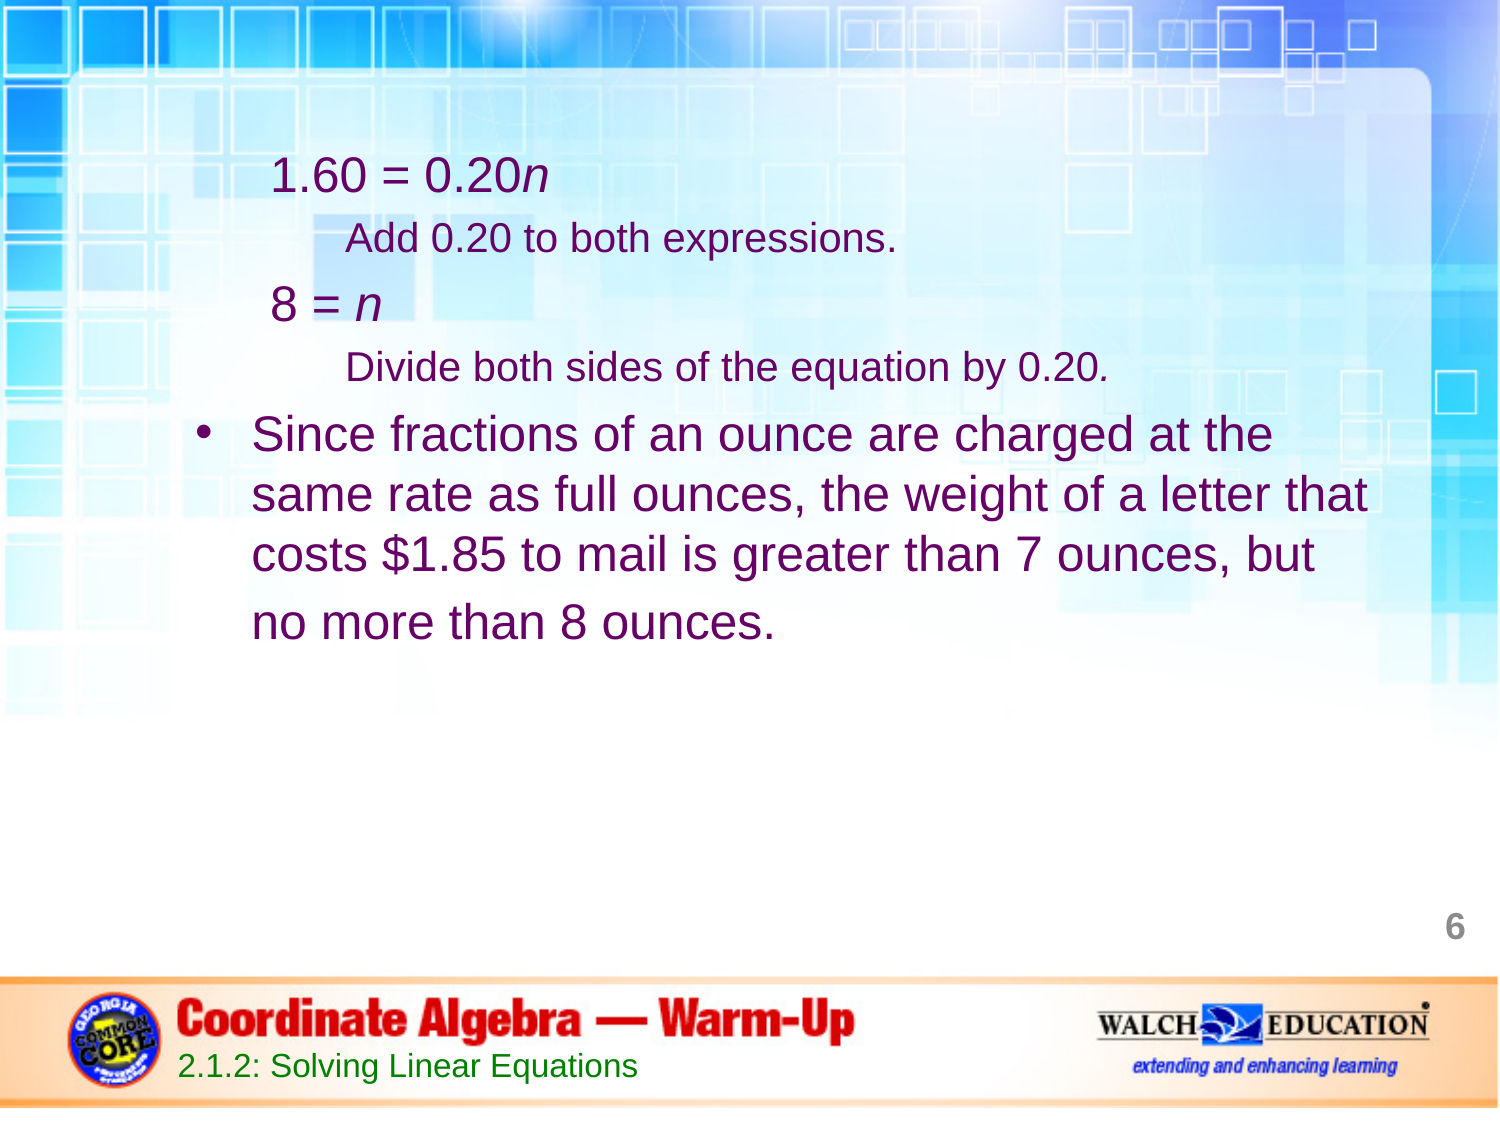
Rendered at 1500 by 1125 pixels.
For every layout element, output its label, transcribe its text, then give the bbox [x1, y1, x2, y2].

list 2.1.2: Solving Linear Equations [162, 1036, 1070, 1080]
slide_number 6 [1361, 901, 1481, 949]
subtitle 1.60 = 0.20n Add 0.20 to both expressions. 8 = n Divide both sides of the equation by 0.20. Since fractions of an ounce are charged at the same rate as full ounces, the weight of a letter that costs $1.85 to mail is greater than 7 ounces, but no more than 8 ounces. [105, 105, 1394, 925]
picture [0, 0, 1500, 1108]
